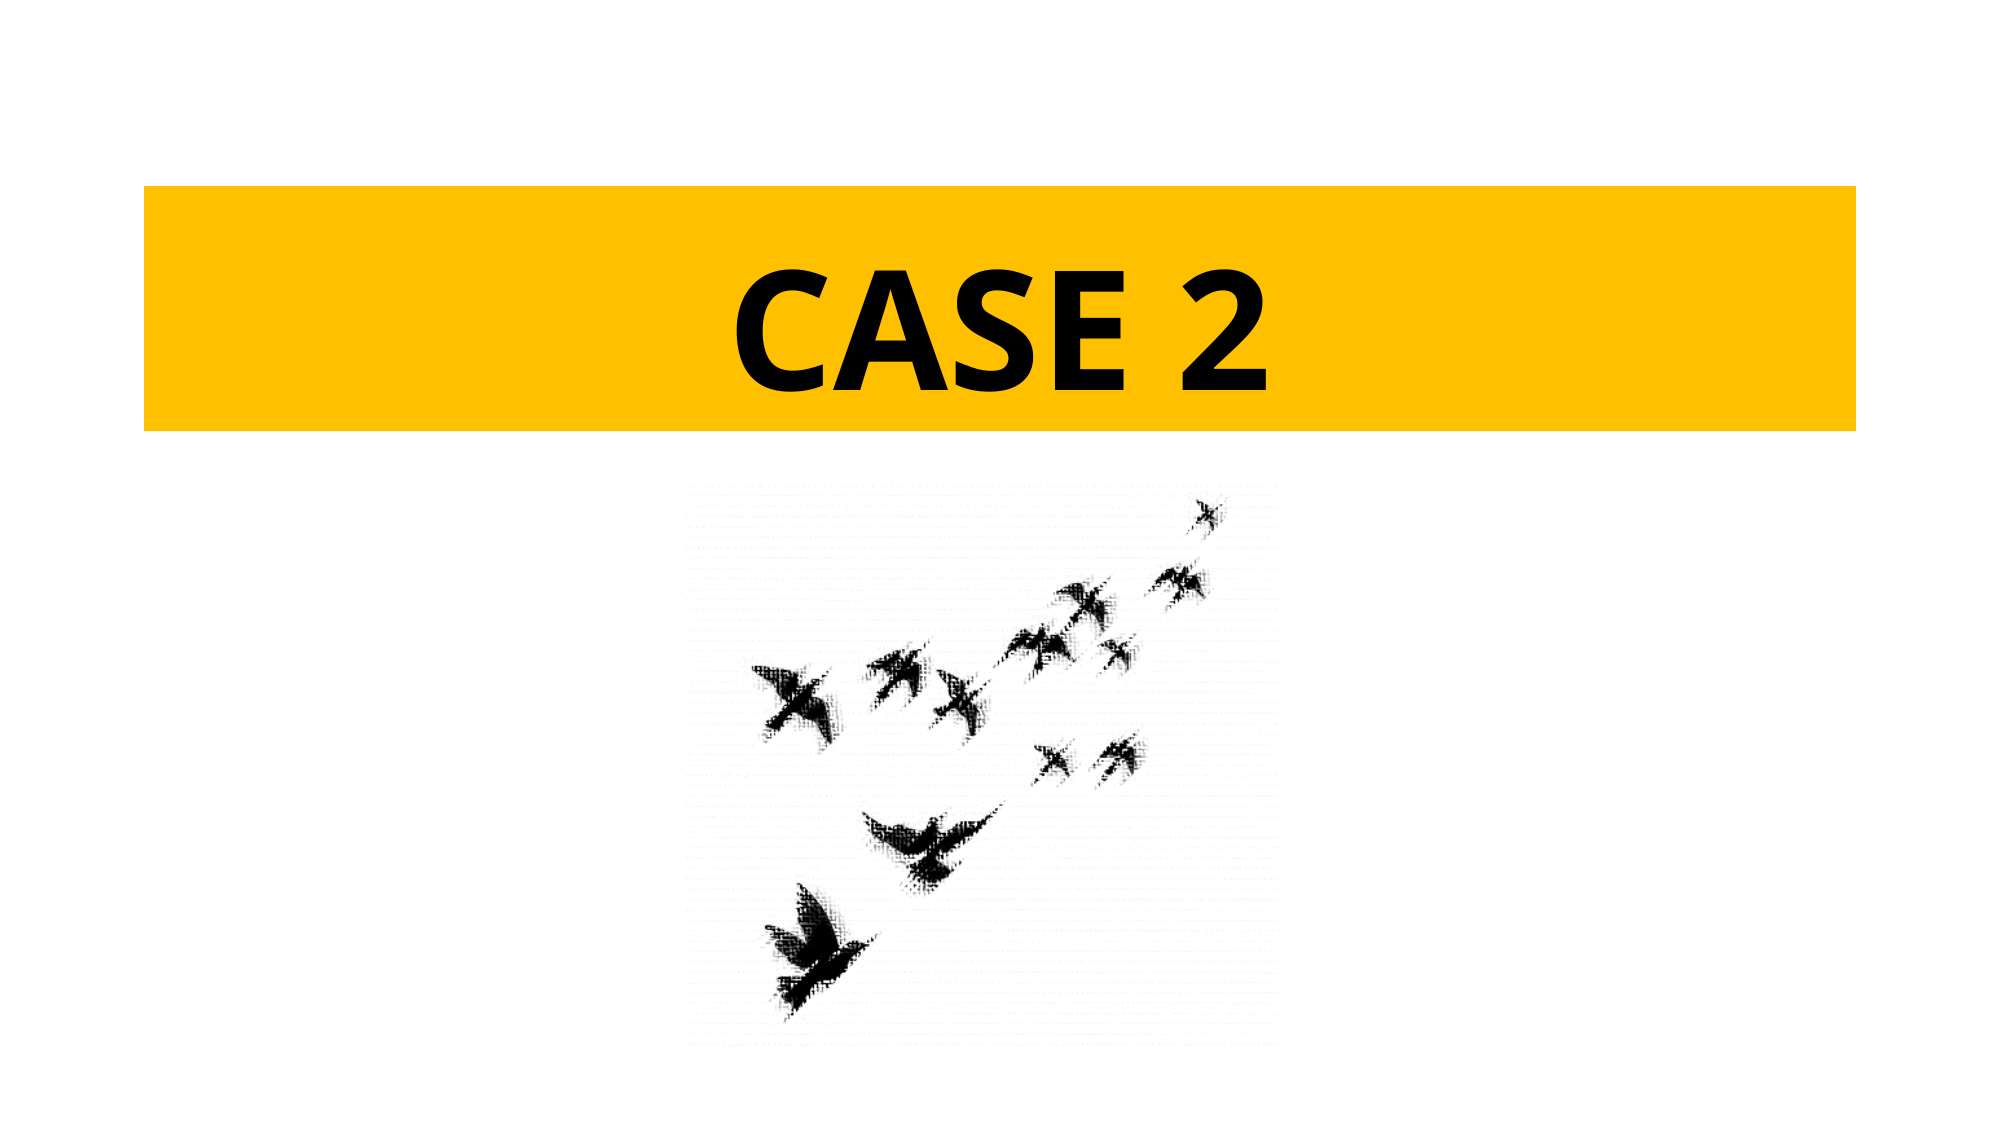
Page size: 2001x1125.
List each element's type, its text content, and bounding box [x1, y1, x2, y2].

picture [681, 450, 1284, 1053]
title CASE 2 [144, 186, 1856, 432]
